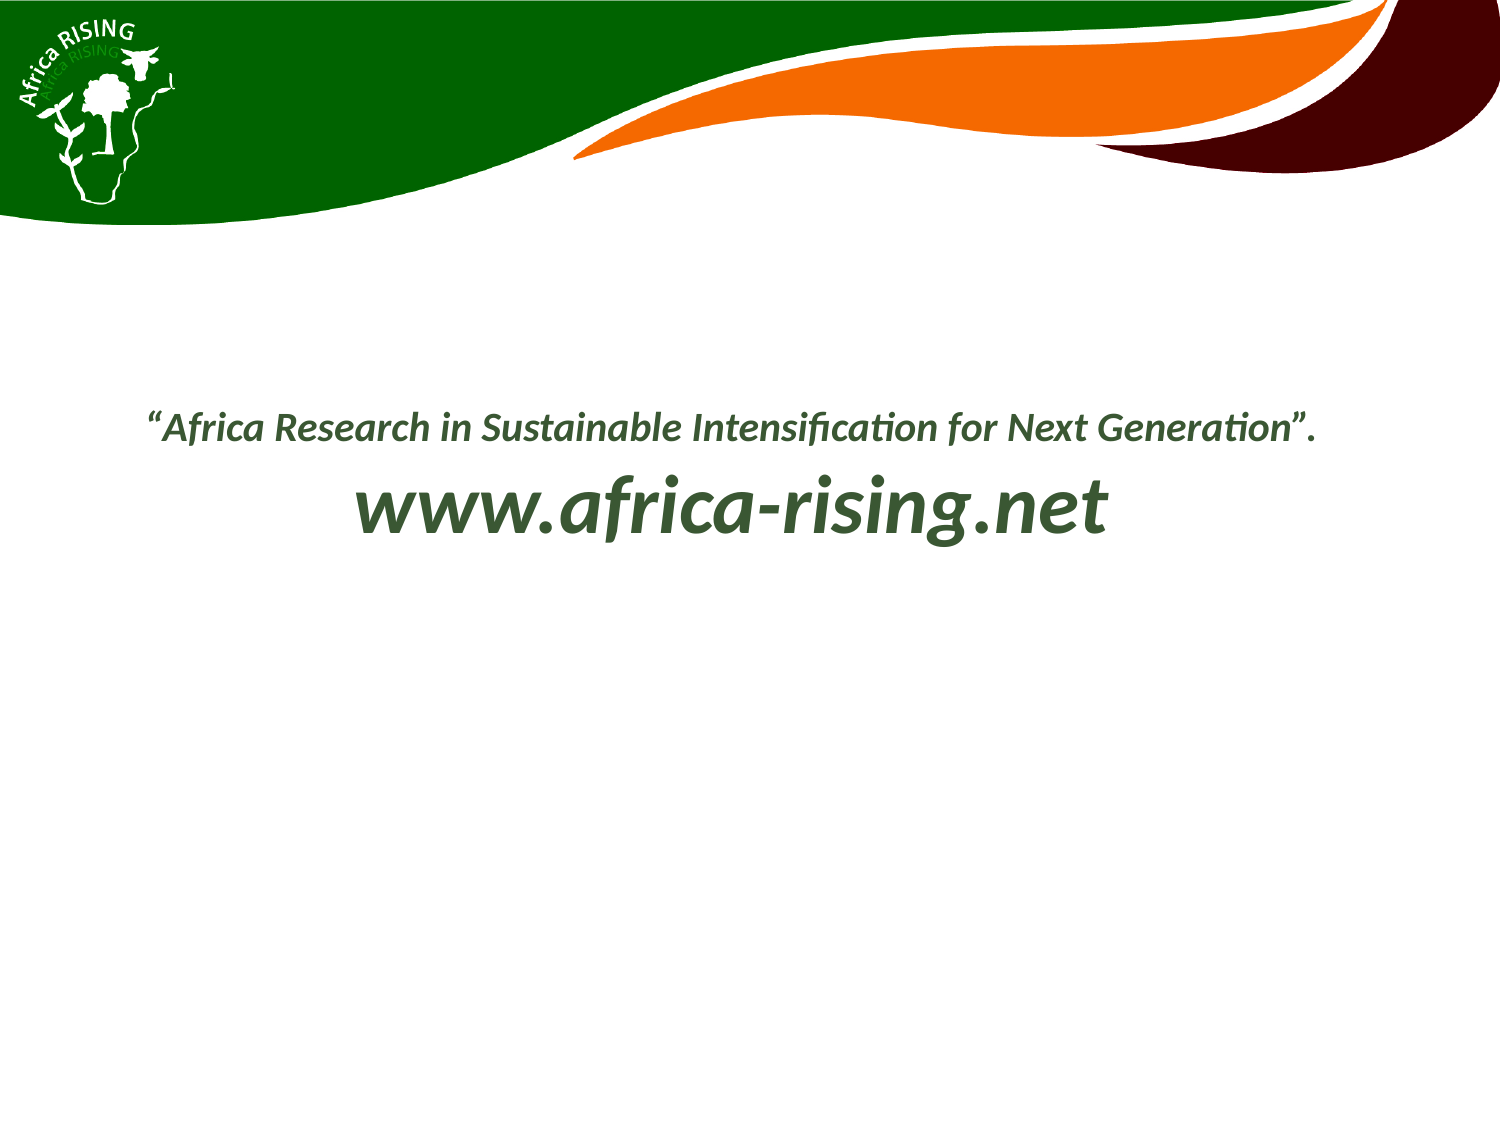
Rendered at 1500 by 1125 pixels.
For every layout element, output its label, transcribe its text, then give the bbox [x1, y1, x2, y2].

picture [0, 0, 1500, 226]
title “Africa Research in Sustainable Intensification for Next Generation”. www.africa-rising.net [87, 375, 1375, 575]
